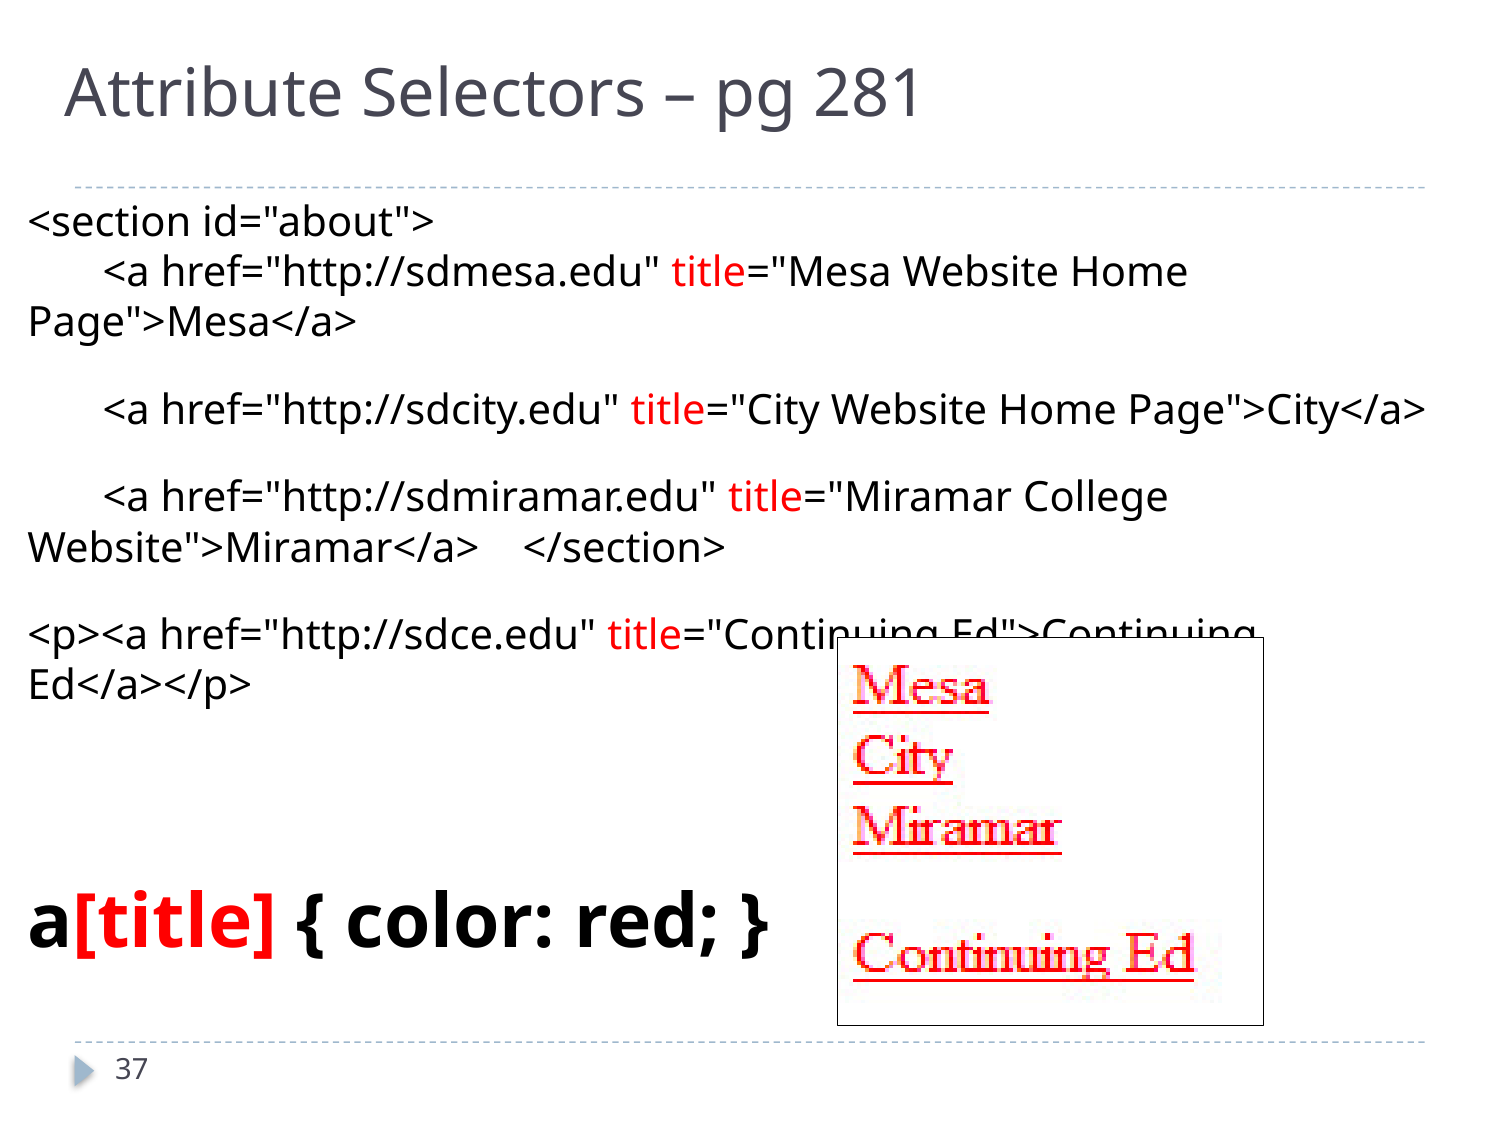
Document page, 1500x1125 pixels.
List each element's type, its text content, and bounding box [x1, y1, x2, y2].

title Attribute Selectors – pg 281 [50, 37, 1400, 138]
slide_number 37 [100, 1050, 426, 1103]
picture [837, 637, 1263, 1026]
list <section id="about"> <a href="http://sdmesa.edu" title="Mesa Website Home Page">Mesa</a> <a href="http://sdcity.edu" title="City Website Home Page">City</a> <a href="http://sdmiramar.edu" title="Miramar College Website">Miramar</a> </section> <p><a href="http://sdce.edu" title="Continuing Ed">Continuing Ed</a></p> a[title] { color: red; } [12, 187, 1475, 1050]
